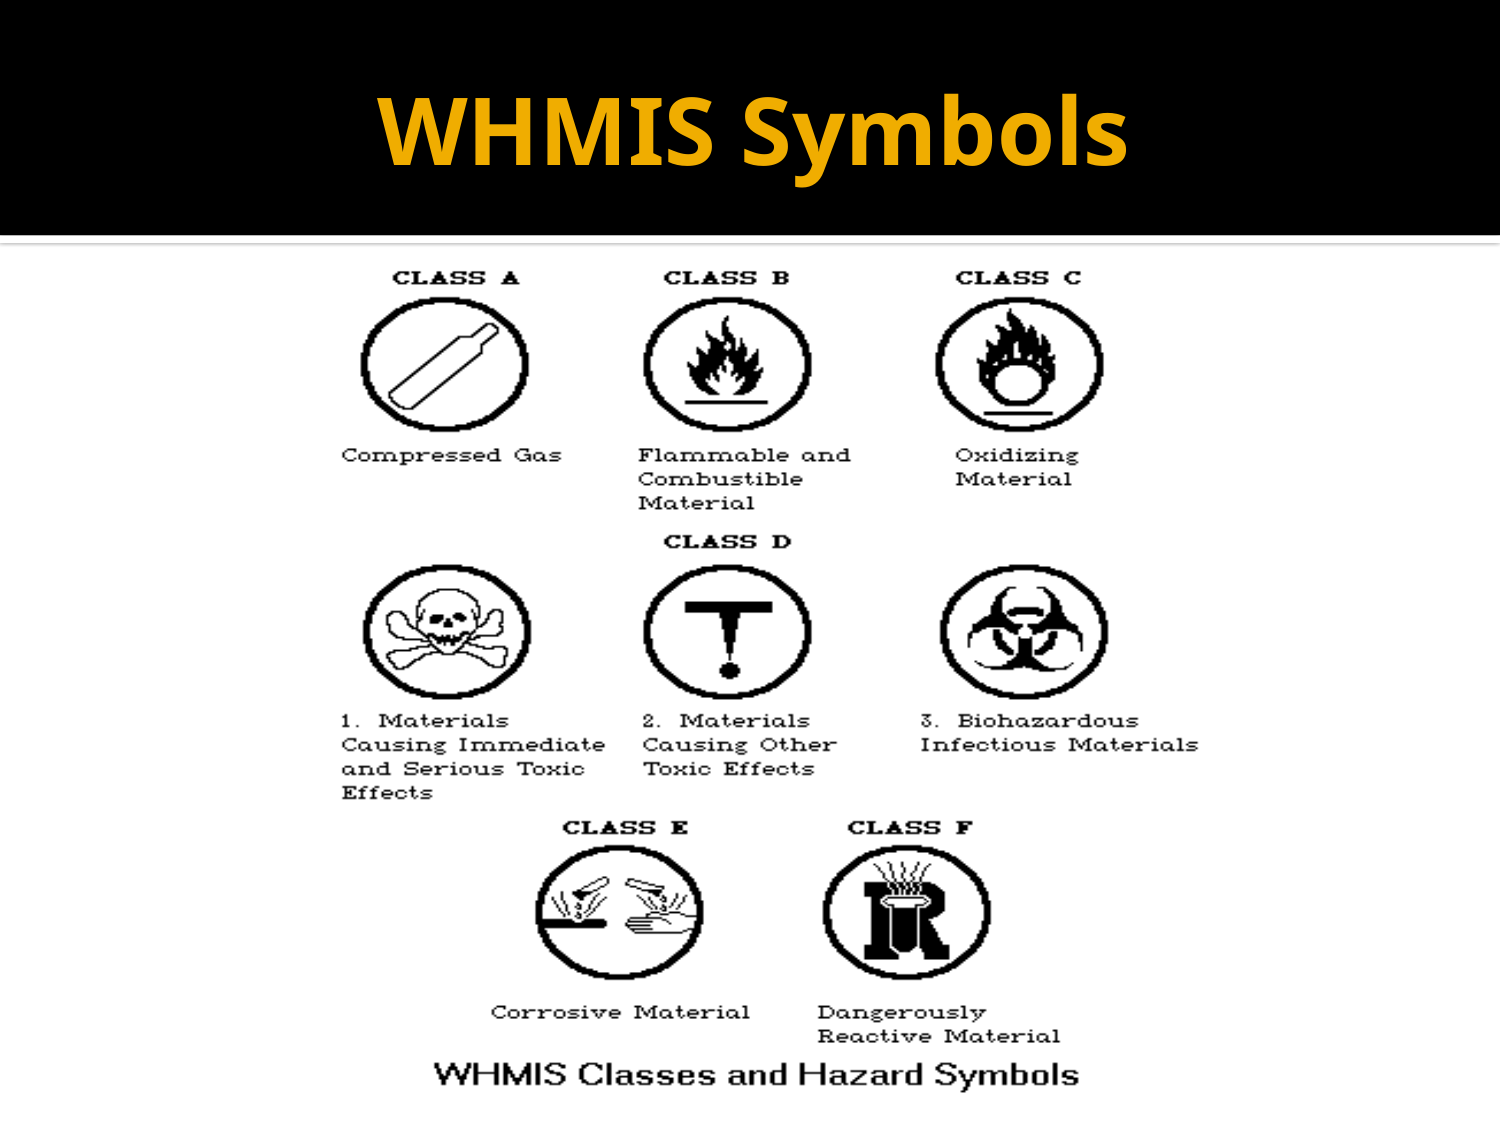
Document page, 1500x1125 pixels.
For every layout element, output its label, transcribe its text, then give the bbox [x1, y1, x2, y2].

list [304, 257, 1219, 1102]
title WHMIS Symbols [75, 25, 1425, 231]
